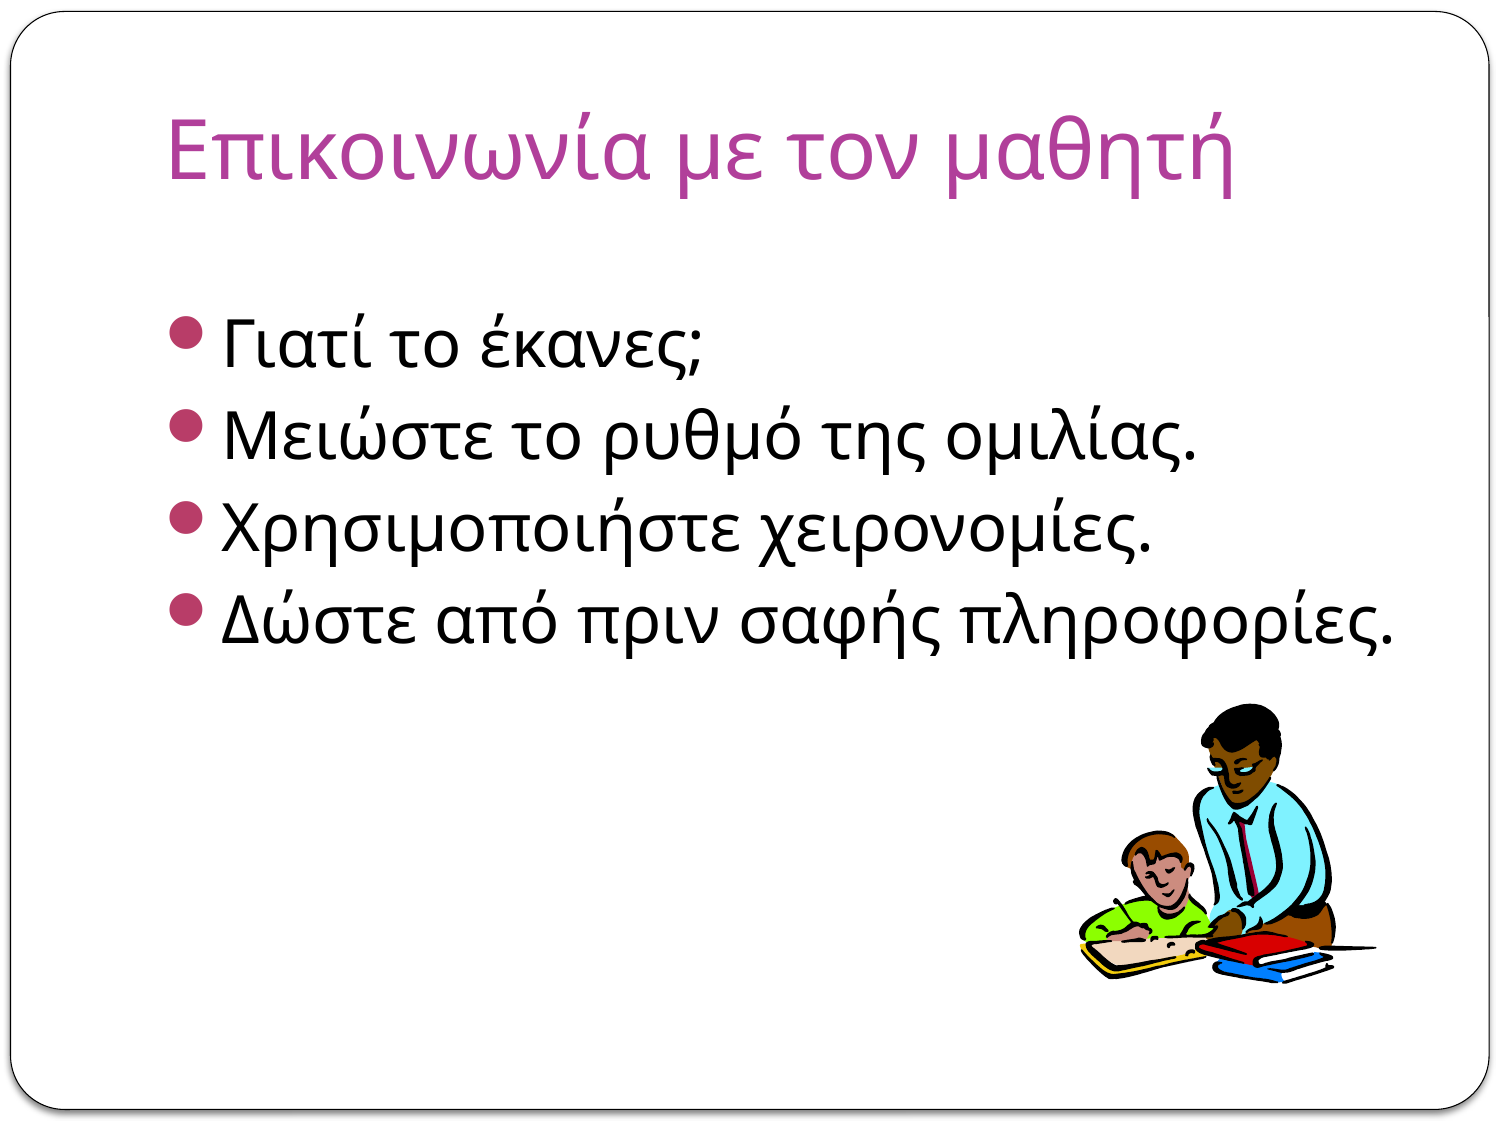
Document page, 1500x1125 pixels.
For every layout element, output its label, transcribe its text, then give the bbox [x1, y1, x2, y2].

picture [1077, 702, 1377, 985]
title Επικοινωνία με τον μαθητή [150, 45, 1425, 211]
list Γιατί το έκανες; Μειώστε το ρυθμό της ομιλίας. Χρησιμοποιήστε χειρονομίες. Δώστε από πριν σαφής πληροφορίες. [150, 292, 1425, 988]
